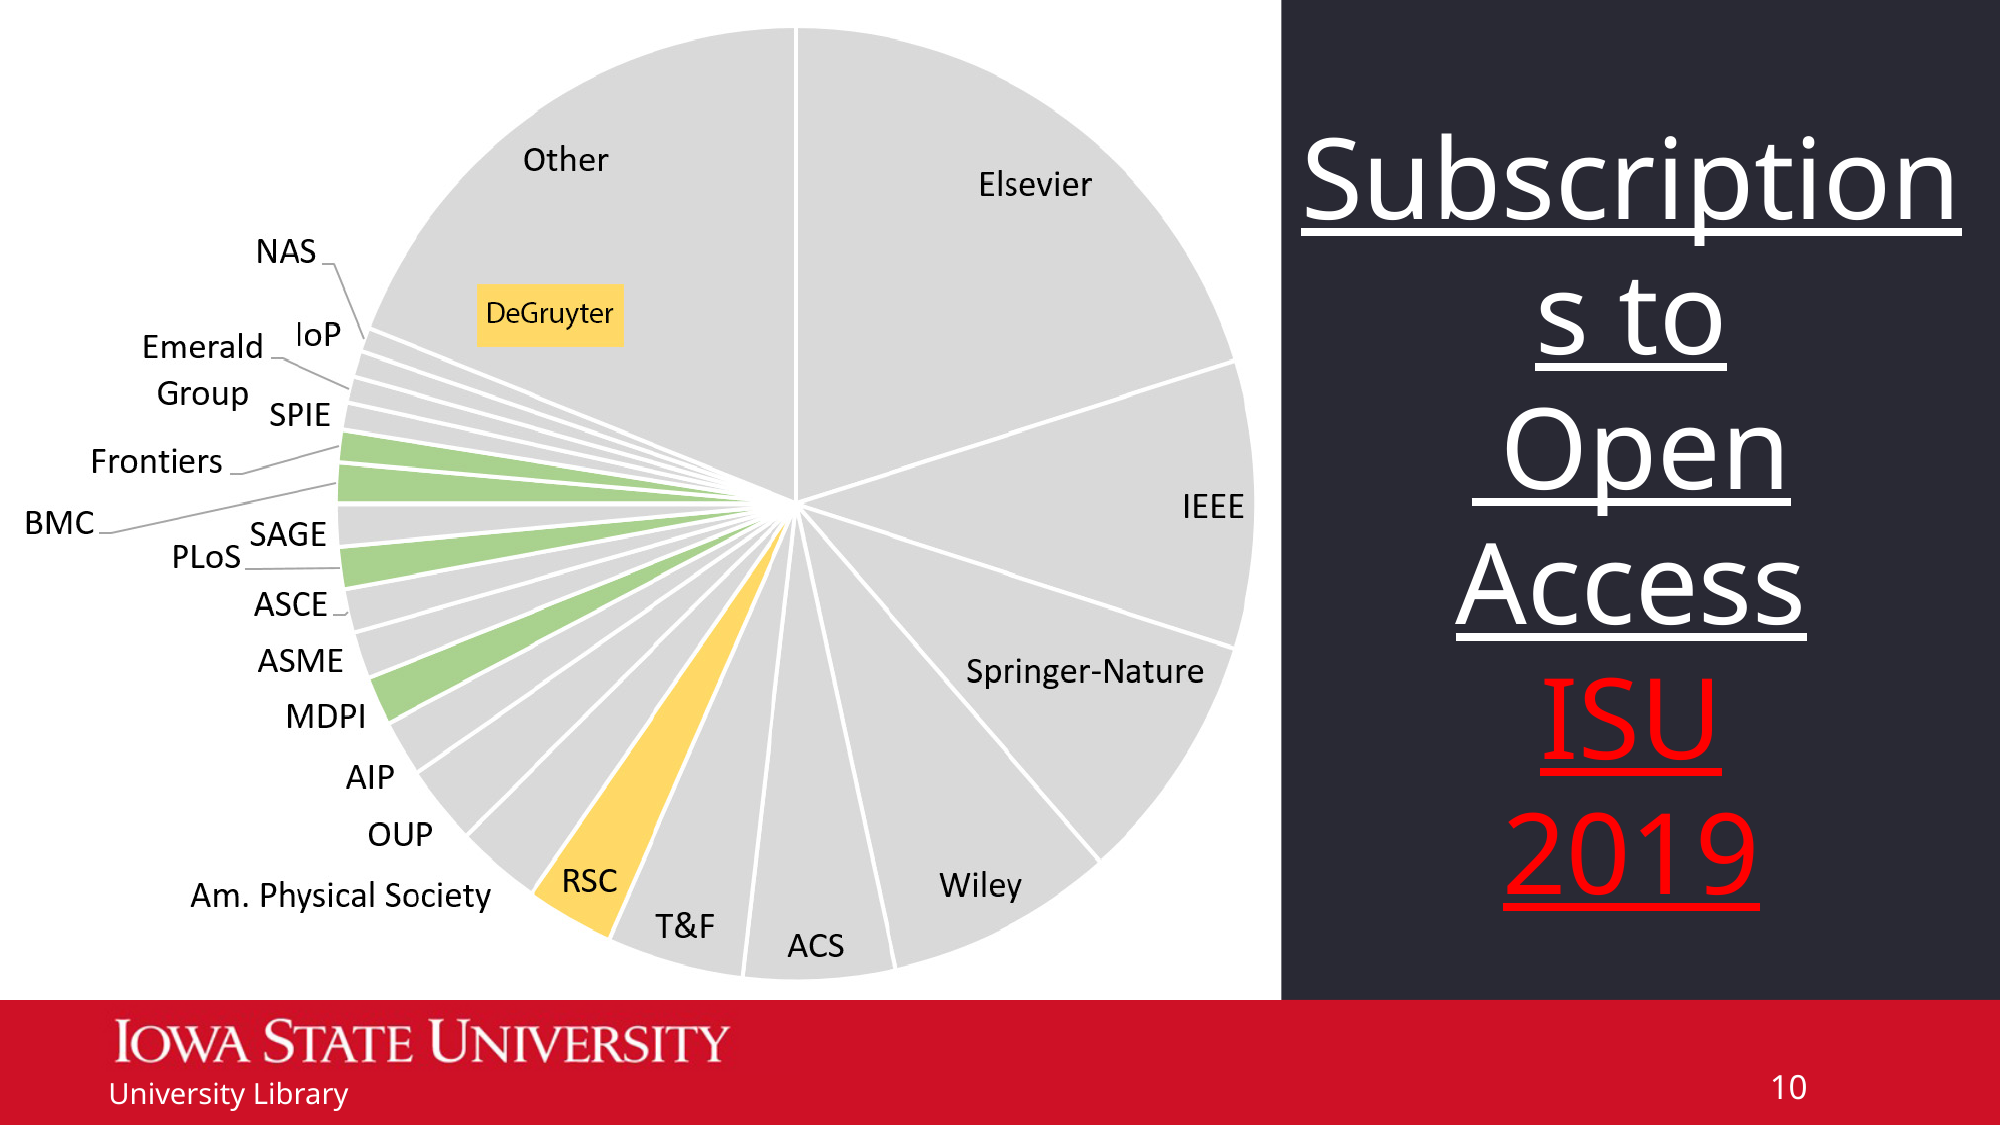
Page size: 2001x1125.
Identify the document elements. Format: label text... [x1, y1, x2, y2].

text_box Subscriptions to Open Access ISU 2019 [1285, 99, 1988, 925]
picture [0, 0, 1282, 1001]
picture [99, 1002, 801, 1091]
